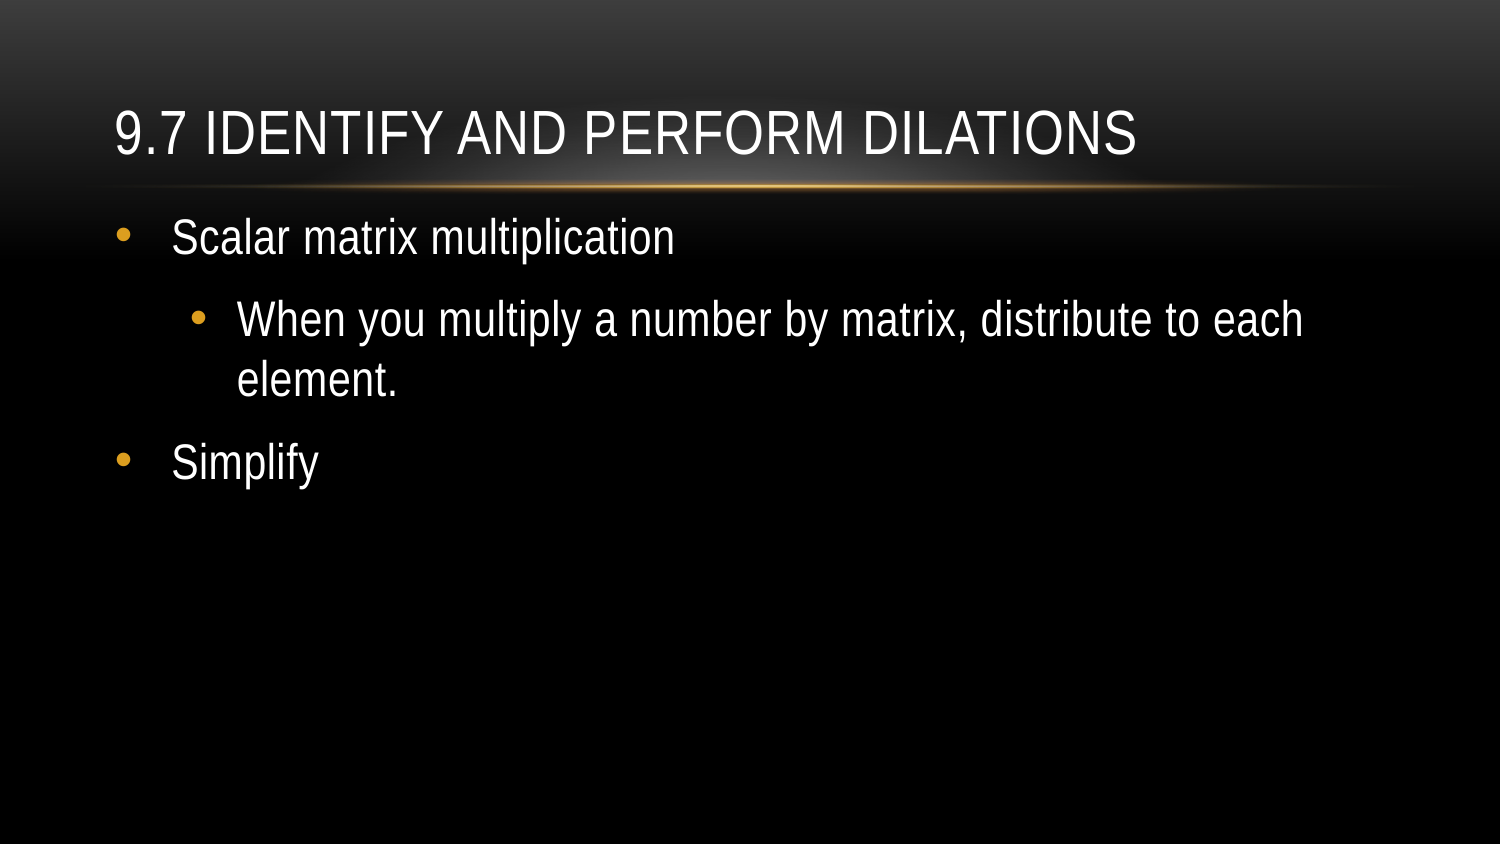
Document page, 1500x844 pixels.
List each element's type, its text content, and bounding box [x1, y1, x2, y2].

picture [0, 0, 1497, 300]
title 9.7 Identify and Perform Dilations [99, 33, 1400, 175]
